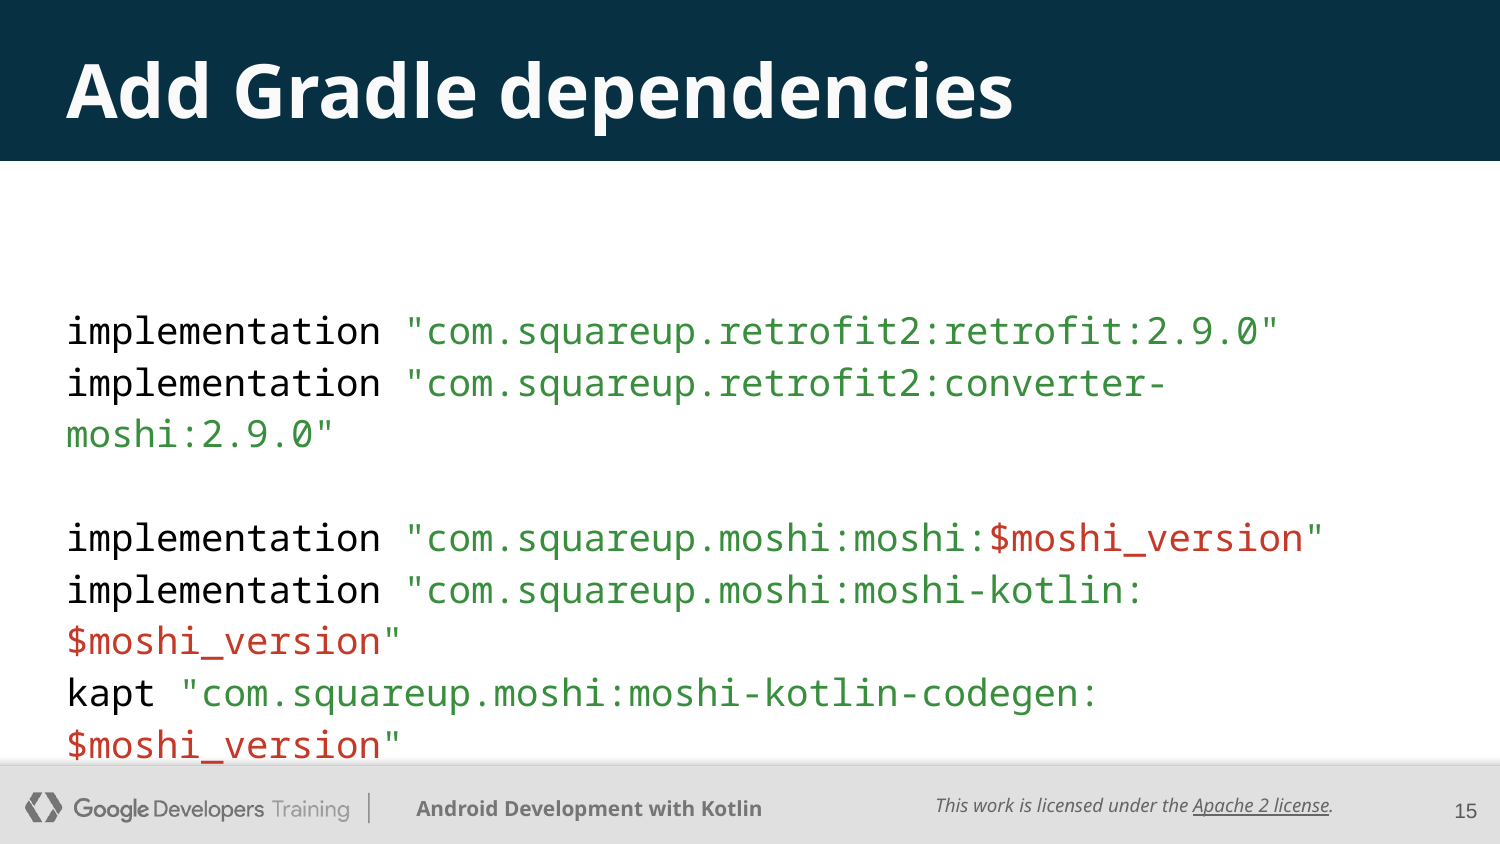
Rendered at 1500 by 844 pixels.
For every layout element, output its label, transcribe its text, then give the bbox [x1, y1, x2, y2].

title Add Gradle dependencies [51, 28, 1449, 122]
picture [0, 161, 1500, 844]
slide_number ‹#› [1402, 777, 1493, 842]
list implementation "com.squareup.retrofit2:retrofit:2.9.0" implementation "com.squareup.retrofit2:converter-moshi:2.9.0" implementation "com.squareup.moshi:moshi:$moshi_version" implementation "com.squareup.moshi:moshi-kotlin:$moshi_version" kapt "com.squareup.moshi:moshi-kotlin-codegen:$moshi_version" [51, 285, 1449, 661]
